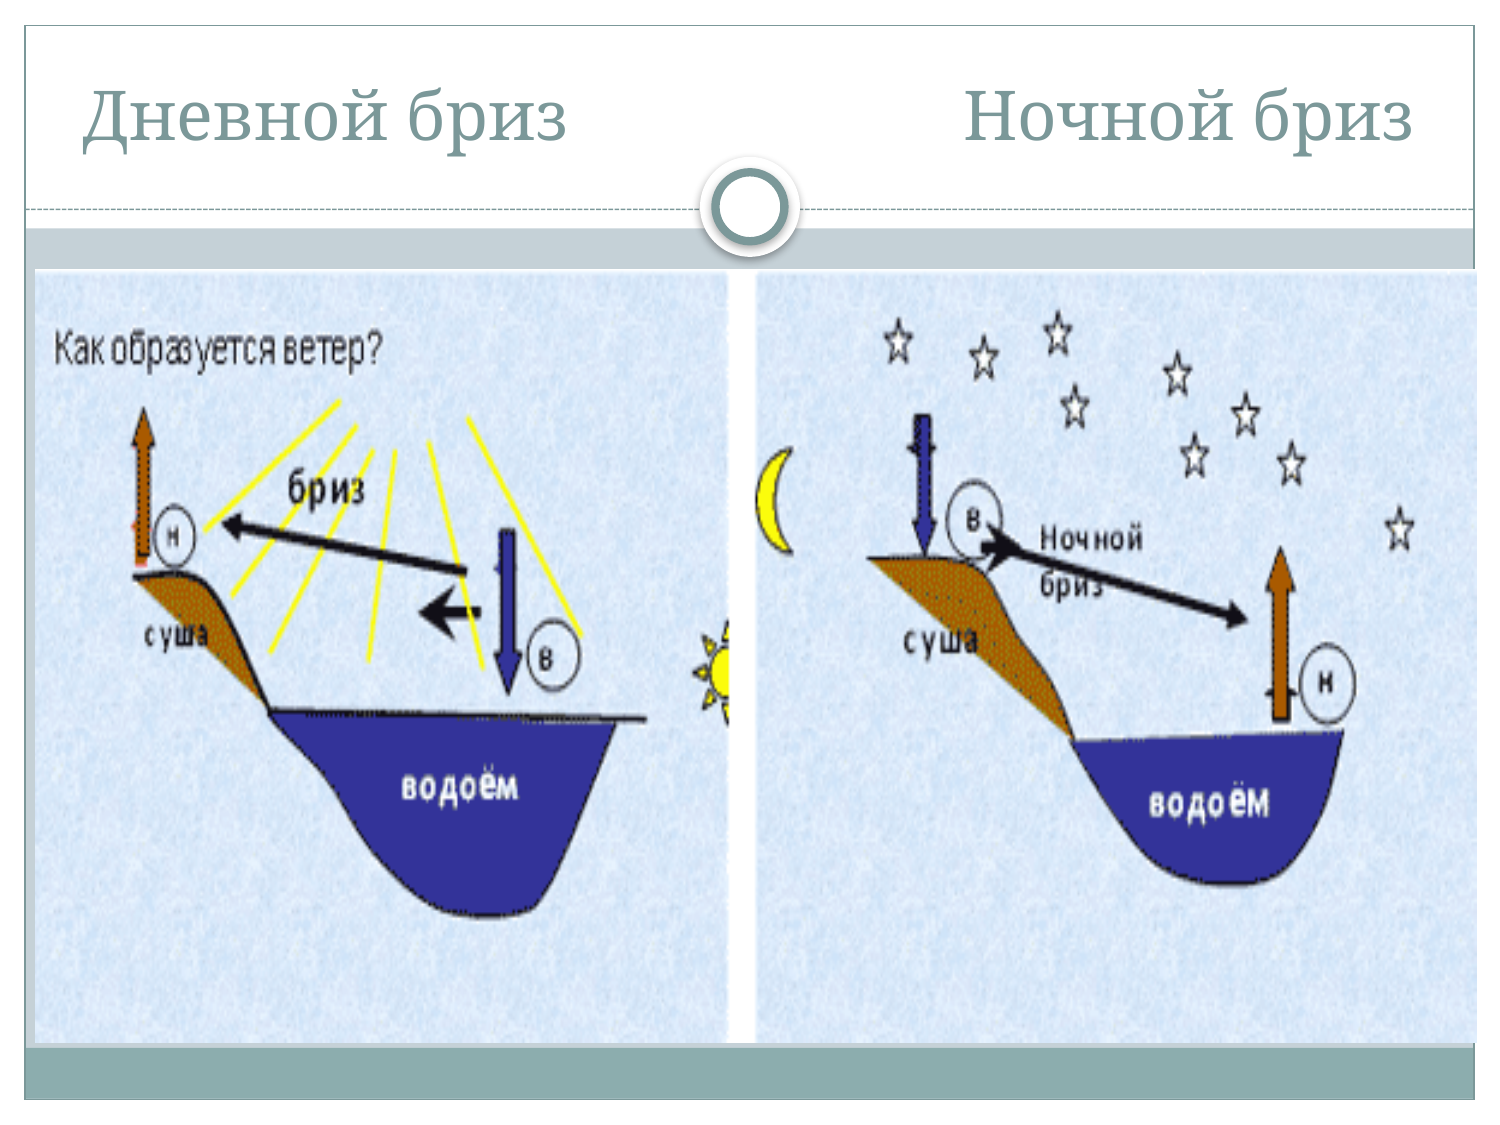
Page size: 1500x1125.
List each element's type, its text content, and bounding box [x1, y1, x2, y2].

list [34, 269, 1477, 1044]
title Дневной бриз Ночной бриз [49, 37, 1450, 162]
